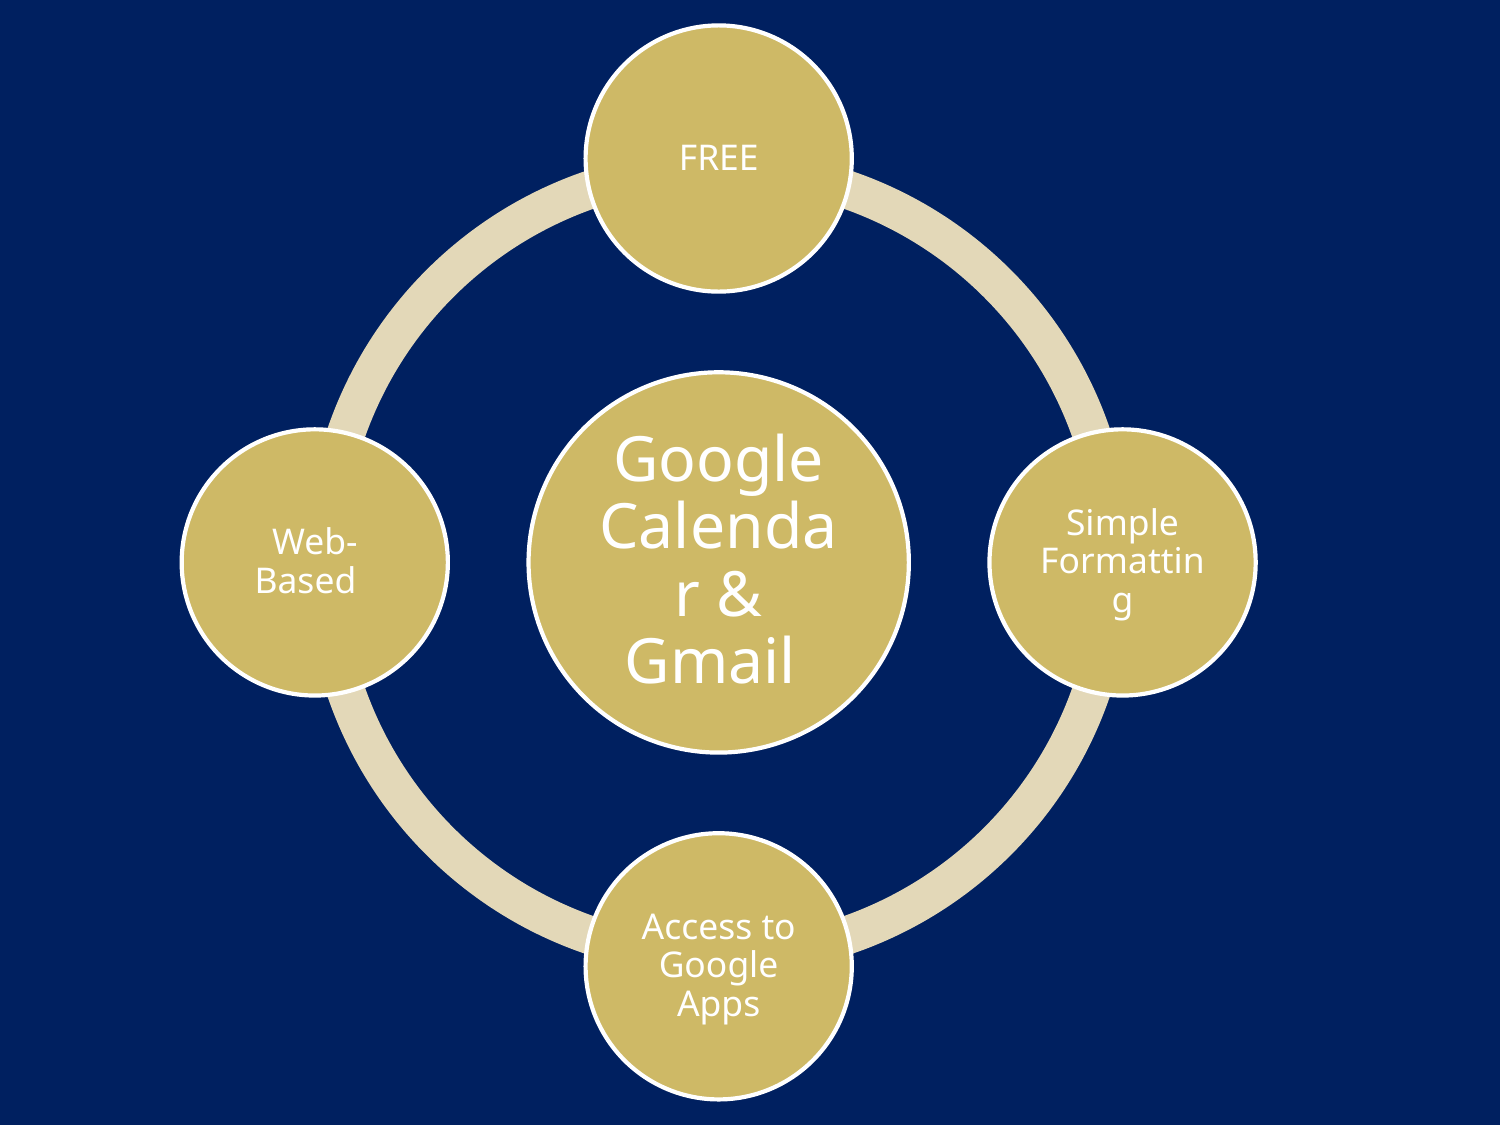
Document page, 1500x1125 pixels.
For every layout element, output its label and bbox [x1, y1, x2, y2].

text_box [0, 24, 1476, 1101]
